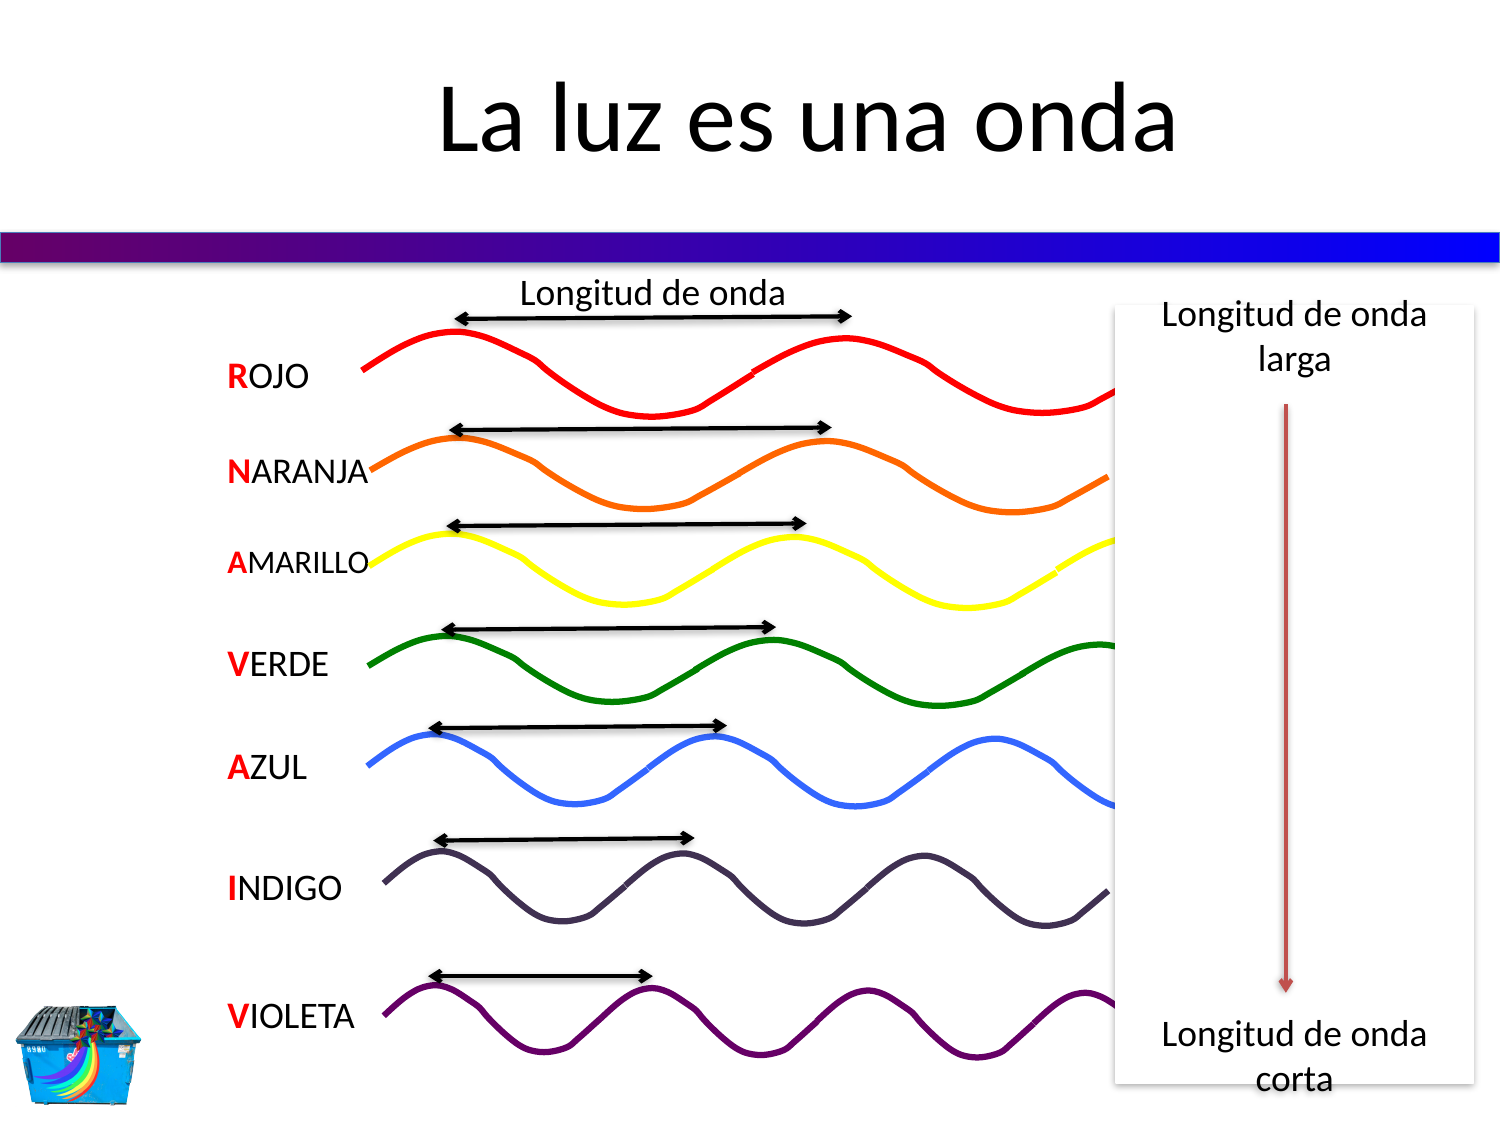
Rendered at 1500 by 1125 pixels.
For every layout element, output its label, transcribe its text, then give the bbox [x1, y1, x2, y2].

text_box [432, 837, 695, 841]
text_box Longitud de onda [505, 260, 802, 304]
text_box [427, 725, 728, 729]
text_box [440, 626, 777, 630]
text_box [448, 427, 833, 431]
picture [14, 1004, 143, 1107]
text_box La luz es una onda [422, 44, 1195, 180]
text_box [453, 315, 853, 320]
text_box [445, 523, 807, 527]
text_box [212, 305, 1474, 1084]
